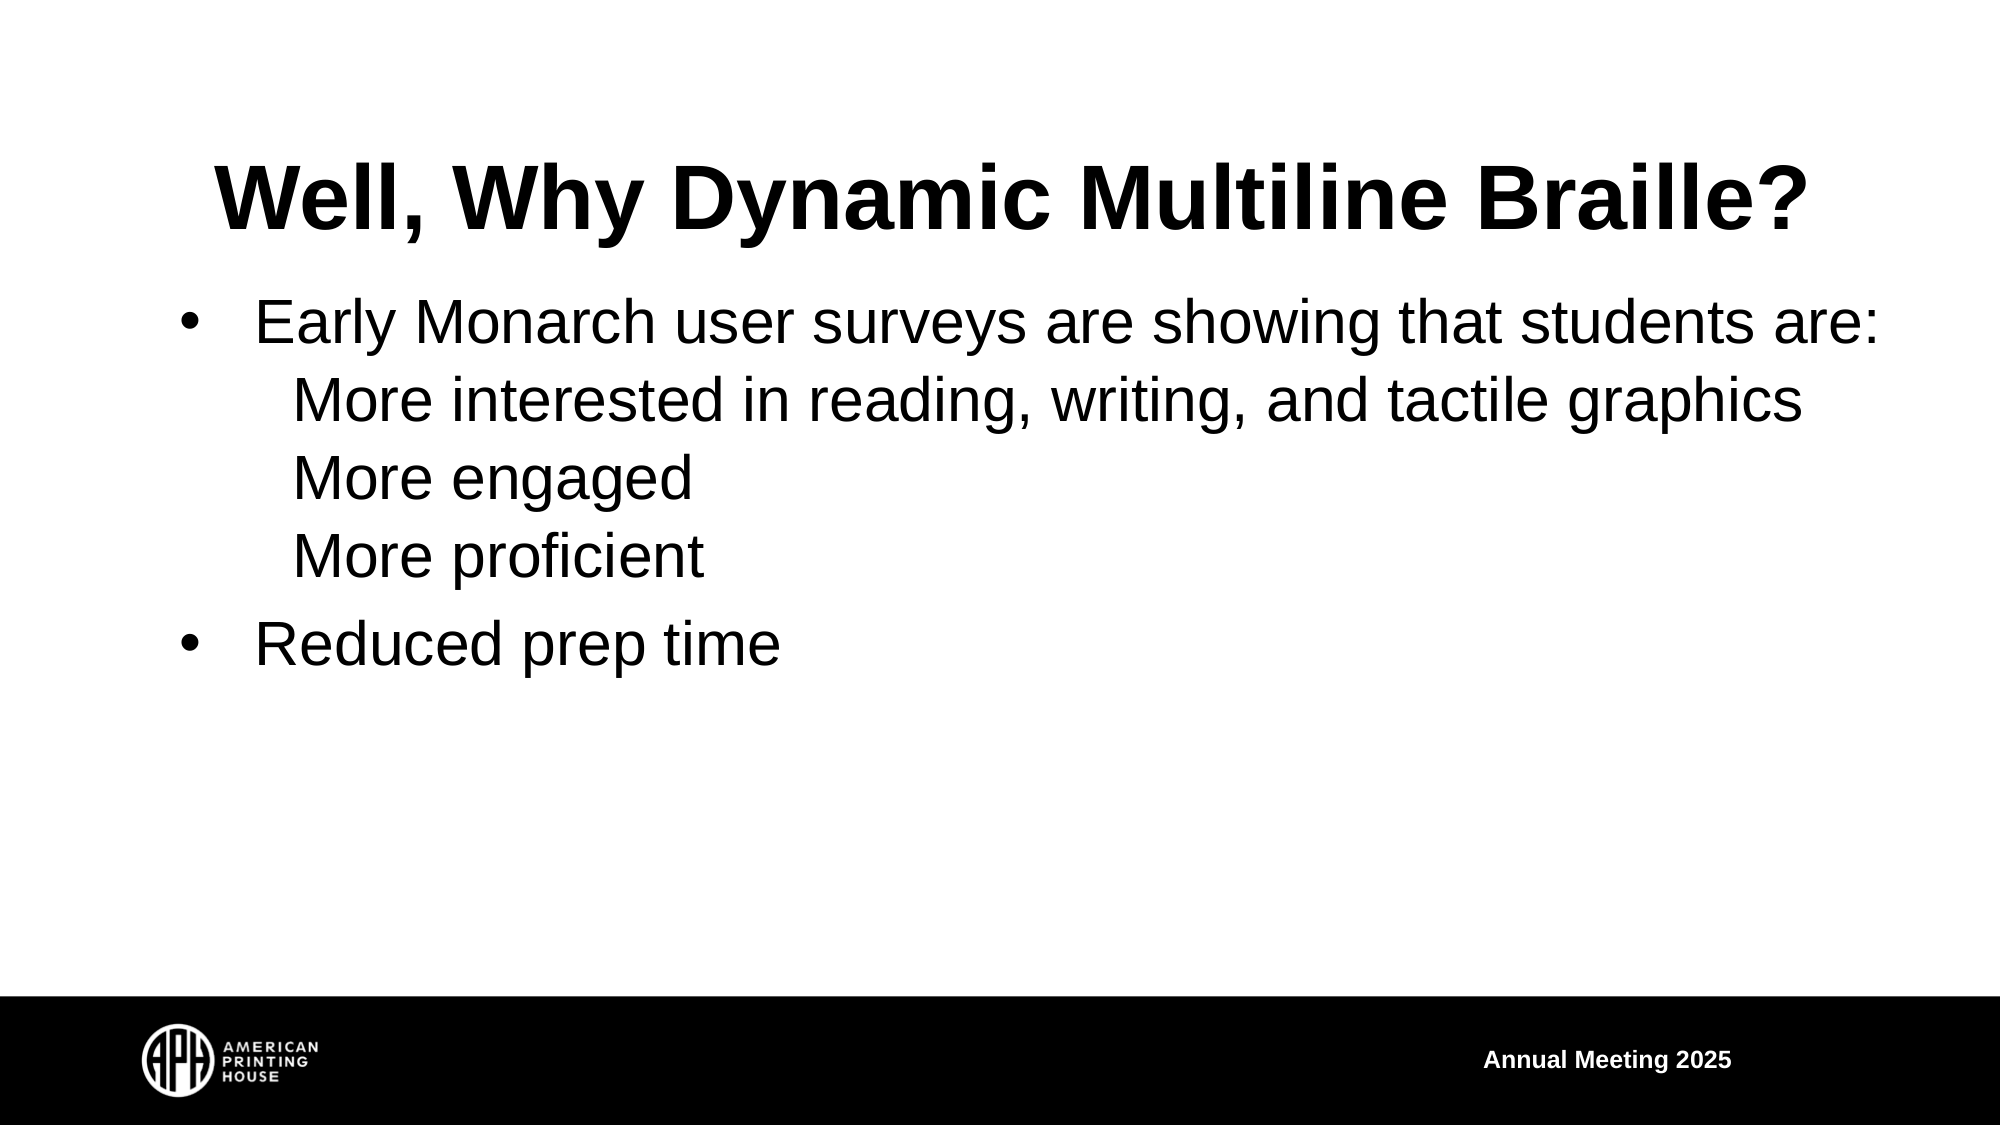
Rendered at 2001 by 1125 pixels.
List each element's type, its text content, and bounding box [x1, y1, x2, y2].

title Well, Why Dynamic Multiline Braille? [164, 128, 1863, 271]
list Early Monarch user surveys are showing that students are: More interested in reading, writing, and tactile graphics More engaged More proficient Reduced prep time [164, 282, 1939, 925]
footer Annual Meeting 2025 [794, 1047, 1748, 1070]
picture [137, 1019, 326, 1102]
